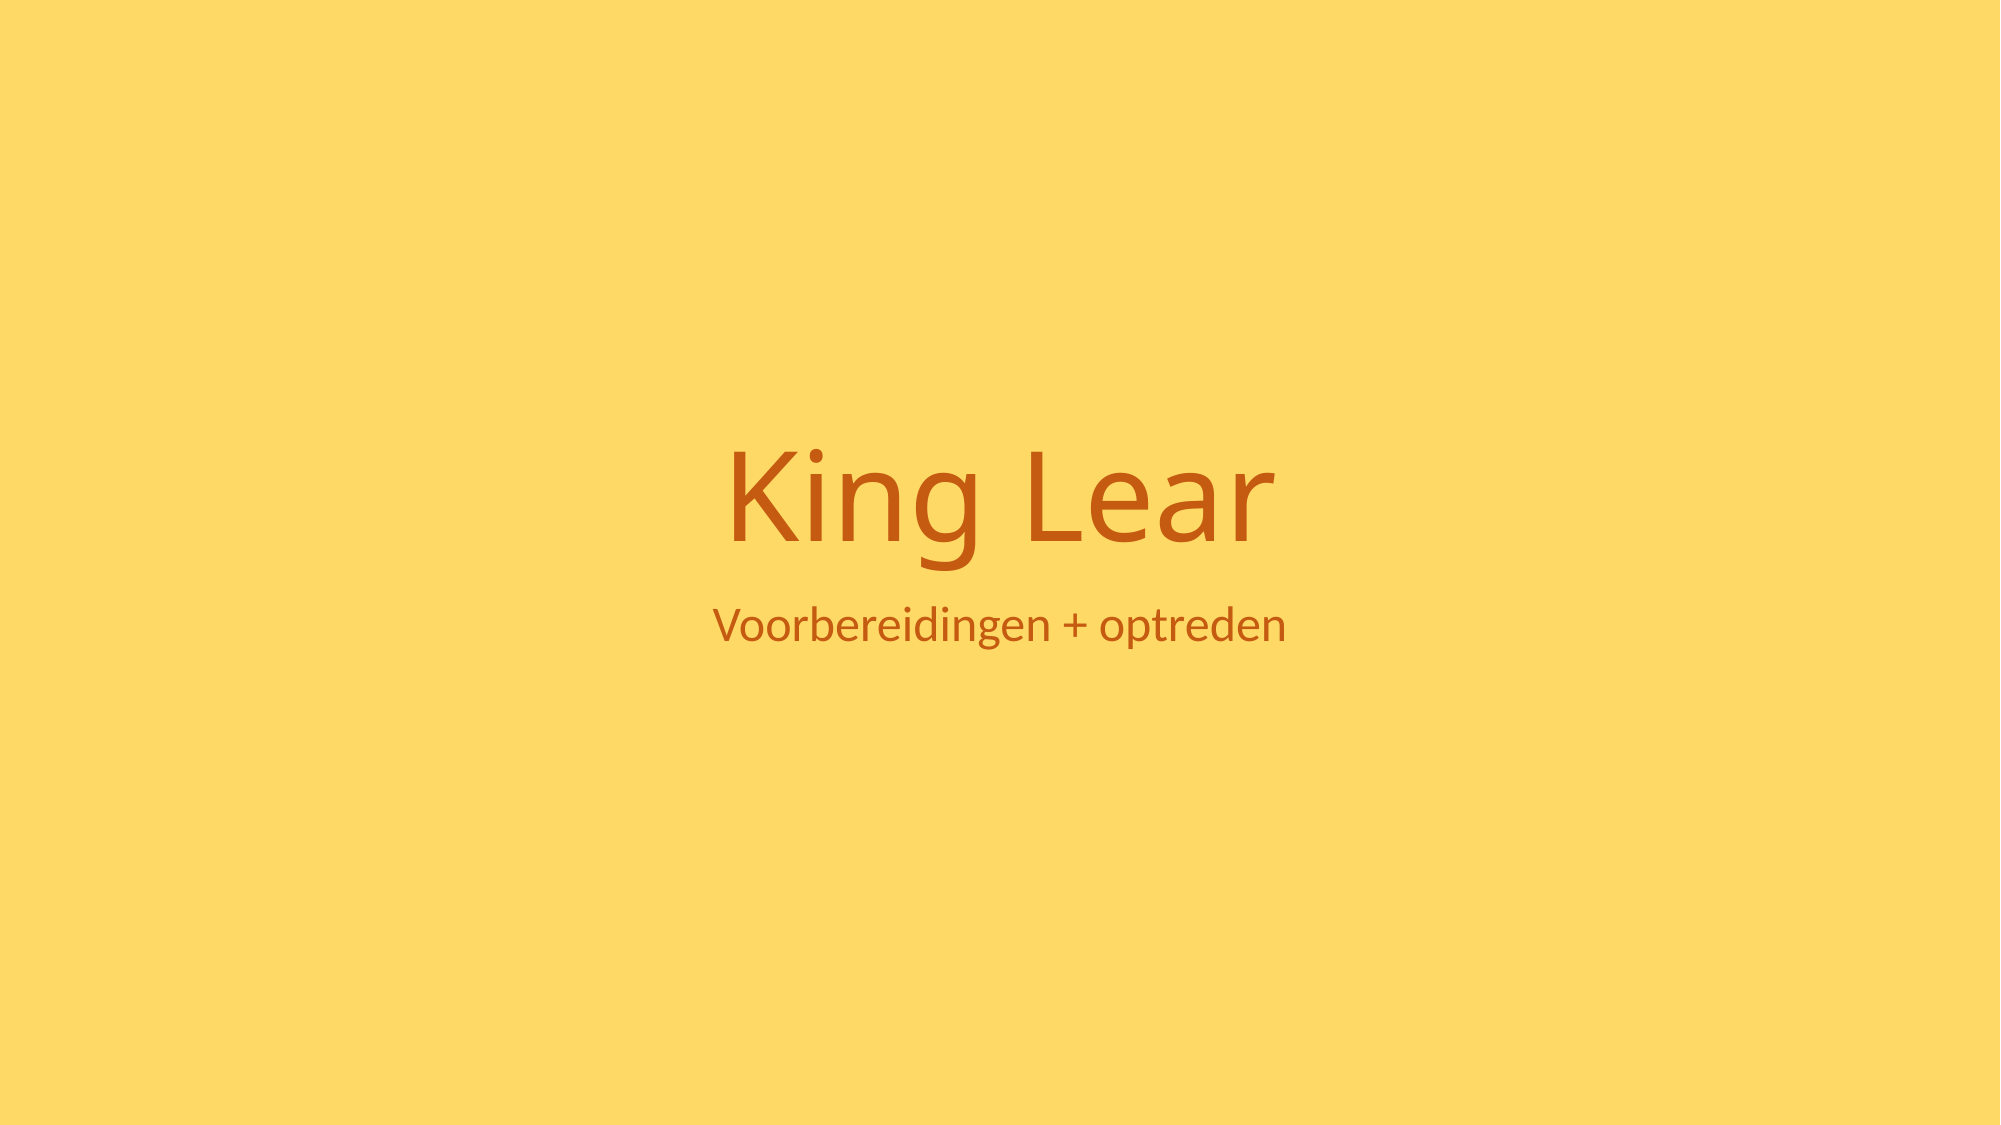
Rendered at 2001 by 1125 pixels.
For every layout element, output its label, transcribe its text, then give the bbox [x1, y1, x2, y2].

title King Lear [249, 184, 1750, 576]
subtitle Voorbereidingen + optreden [249, 590, 1750, 863]
